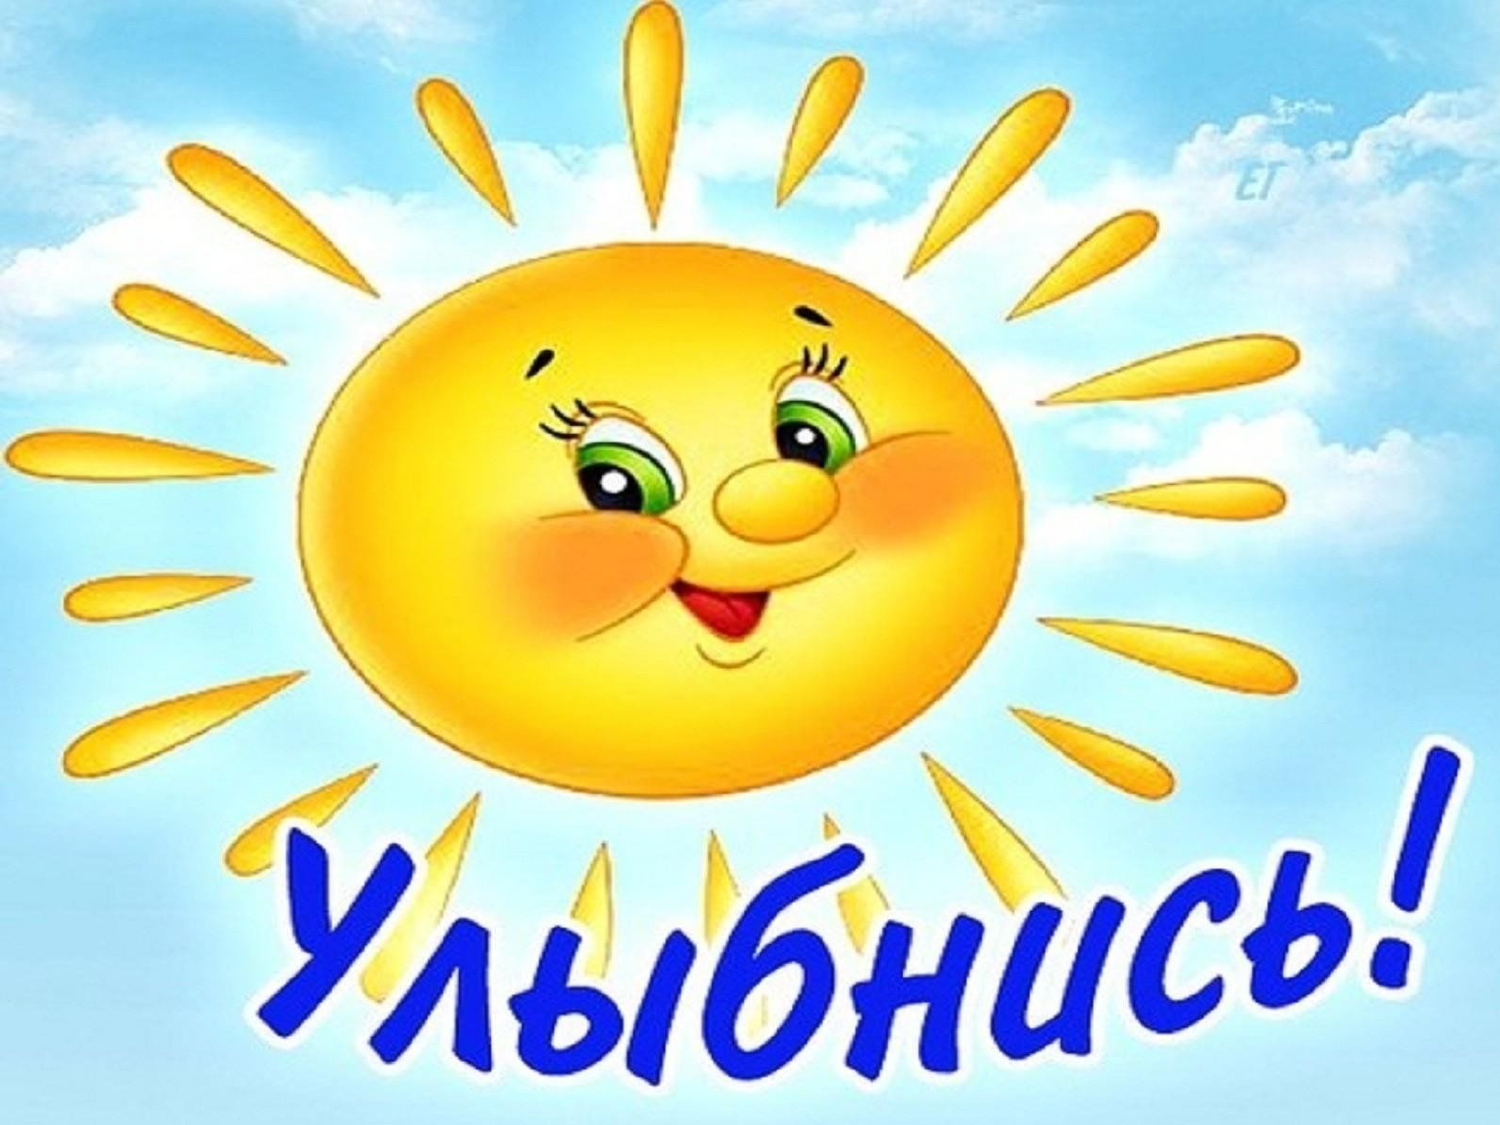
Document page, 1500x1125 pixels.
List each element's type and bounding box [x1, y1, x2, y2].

list [0, 0, 1500, 1125]
